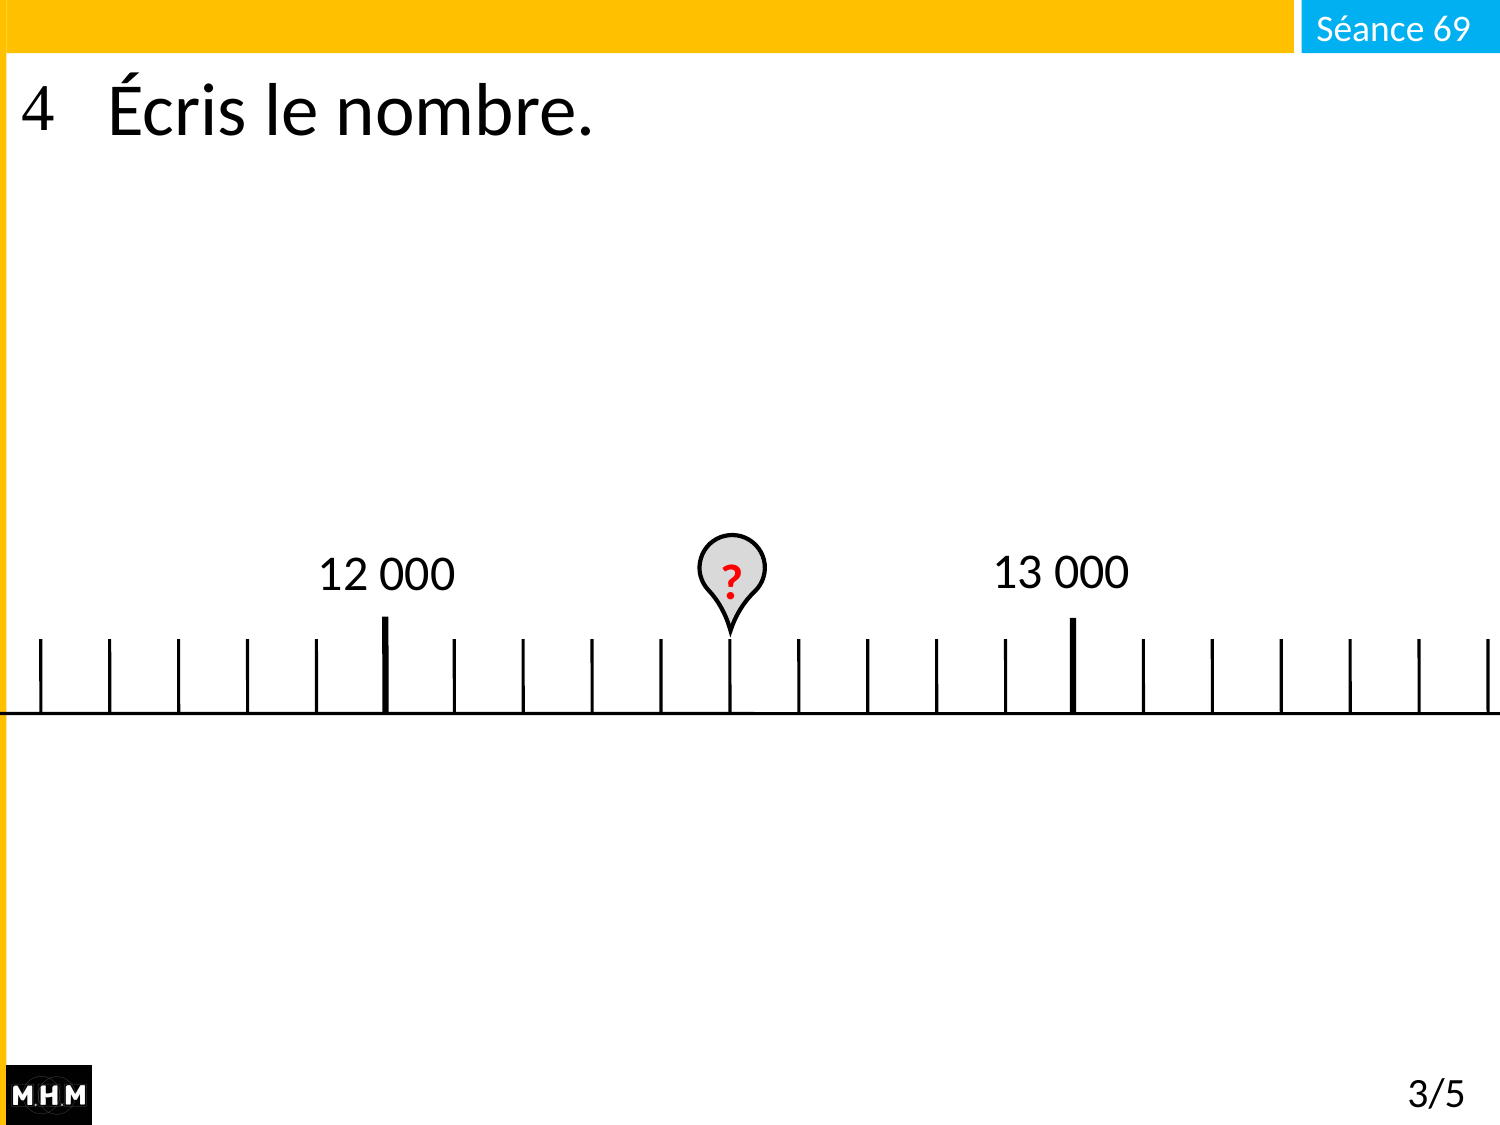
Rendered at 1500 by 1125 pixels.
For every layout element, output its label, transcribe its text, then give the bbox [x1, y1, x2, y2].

list 3/5 [1373, 1064, 1500, 1125]
text_box [708, 532, 756, 542]
text_box 13 000 [977, 531, 1197, 606]
title Écris le nombre. [92, 29, 1387, 192]
picture [6, 1065, 92, 1125]
text_box [697, 545, 705, 590]
text_box 12 000 [303, 533, 522, 609]
text_box ? [705, 542, 779, 614]
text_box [0, 616, 1500, 715]
